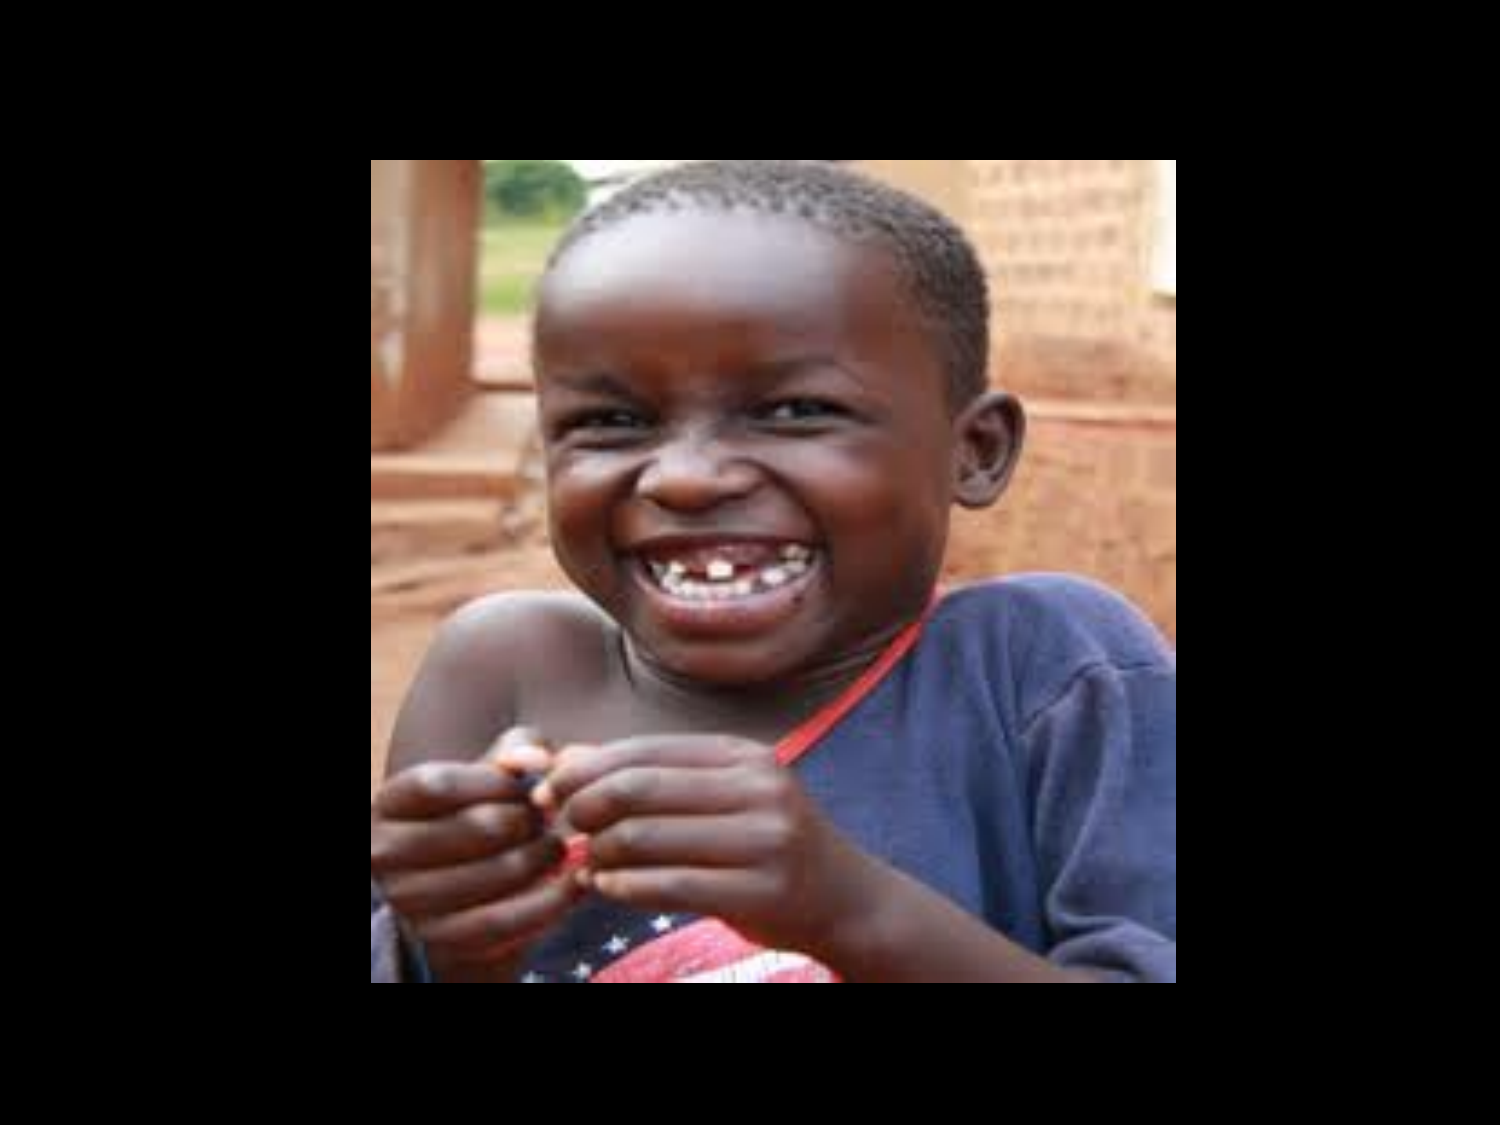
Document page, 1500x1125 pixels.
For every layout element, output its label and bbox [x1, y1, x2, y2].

list [371, 160, 1176, 983]
